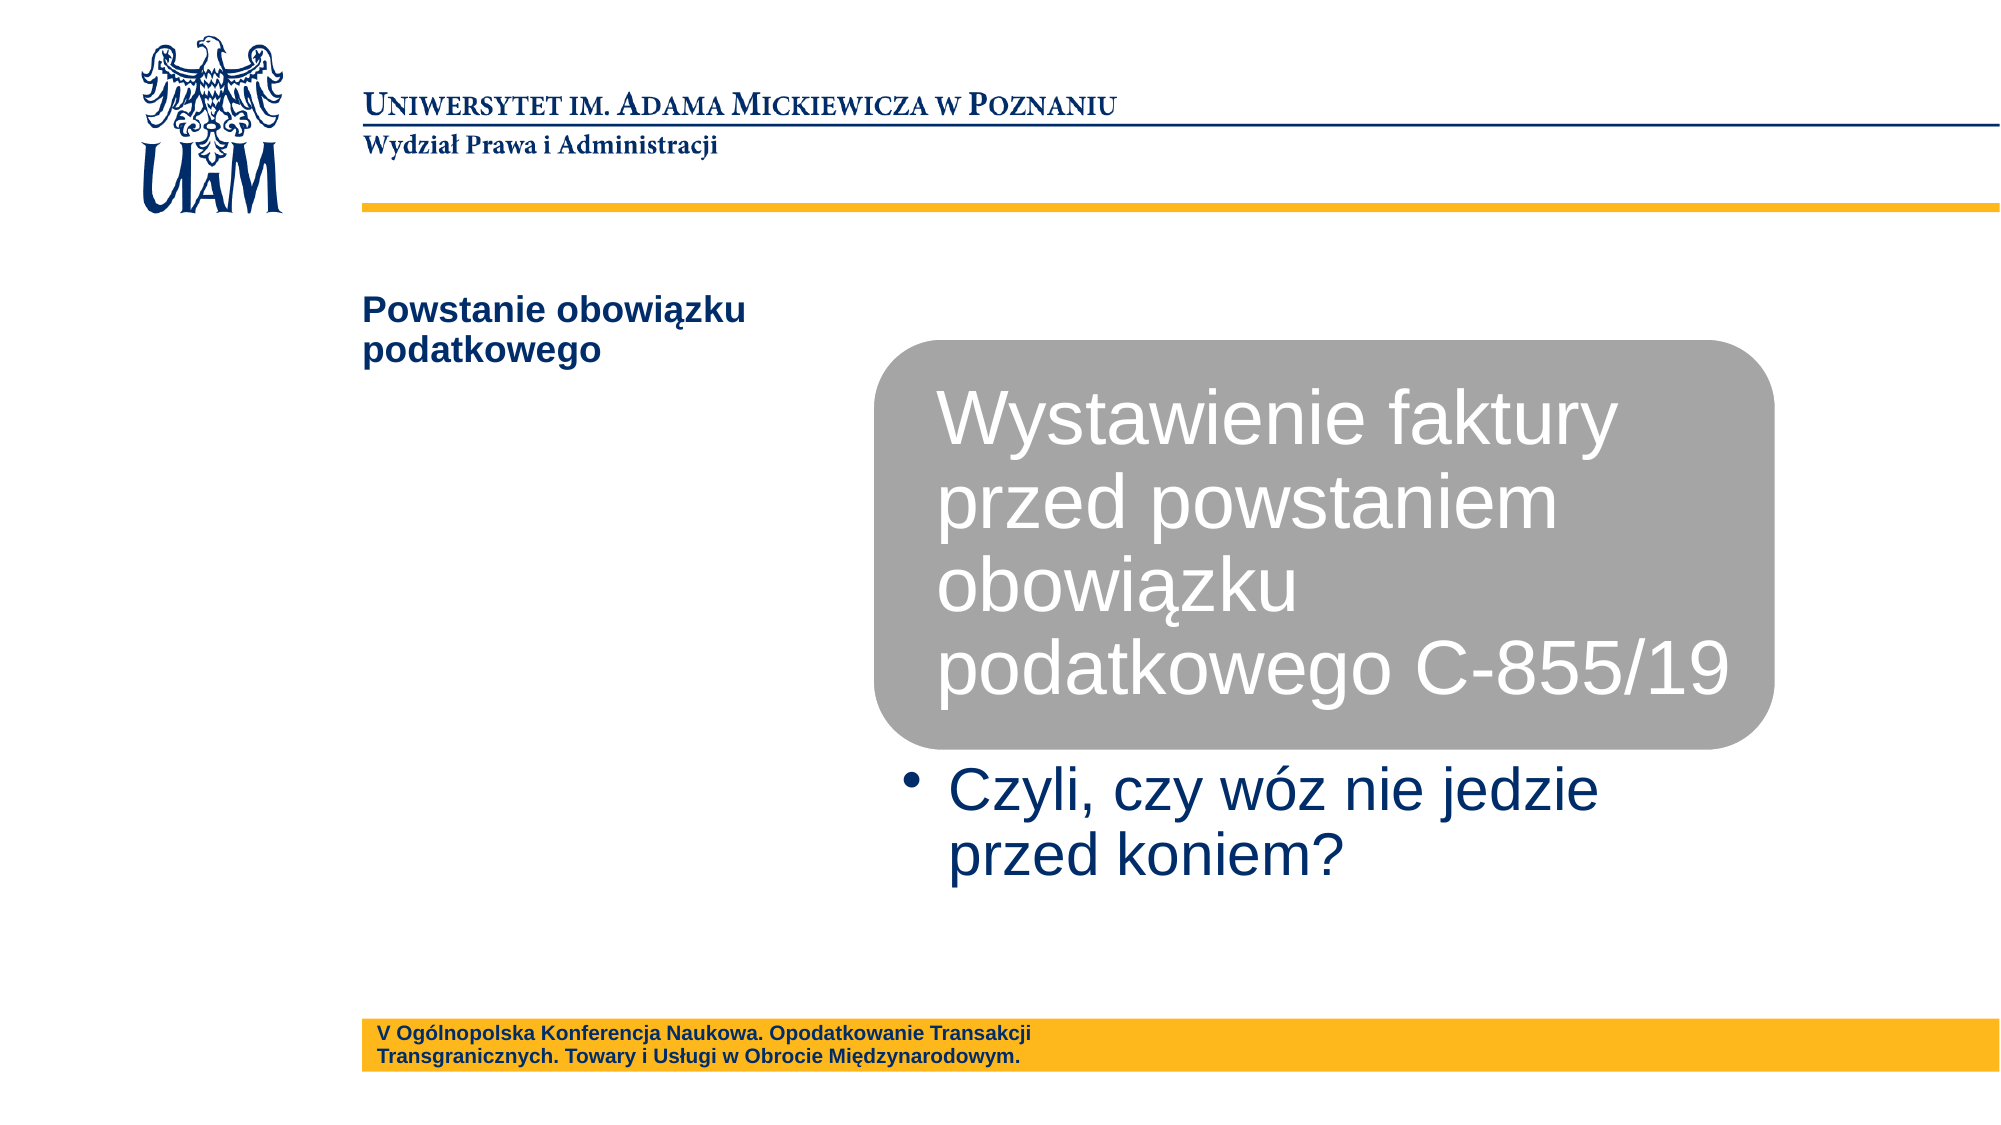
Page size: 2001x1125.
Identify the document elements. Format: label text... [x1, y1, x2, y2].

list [872, 290, 1776, 941]
title Powstanie obowiązku podatkowego [362, 290, 794, 400]
picture [0, 0, 2000, 249]
footer V Ogólnopolska Konferencja Naukowa. Opodatkowanie Transakcji Transgranicznych. Towary i Usługi w Obrocie Międzynarodowym. [362, 1018, 1038, 1072]
